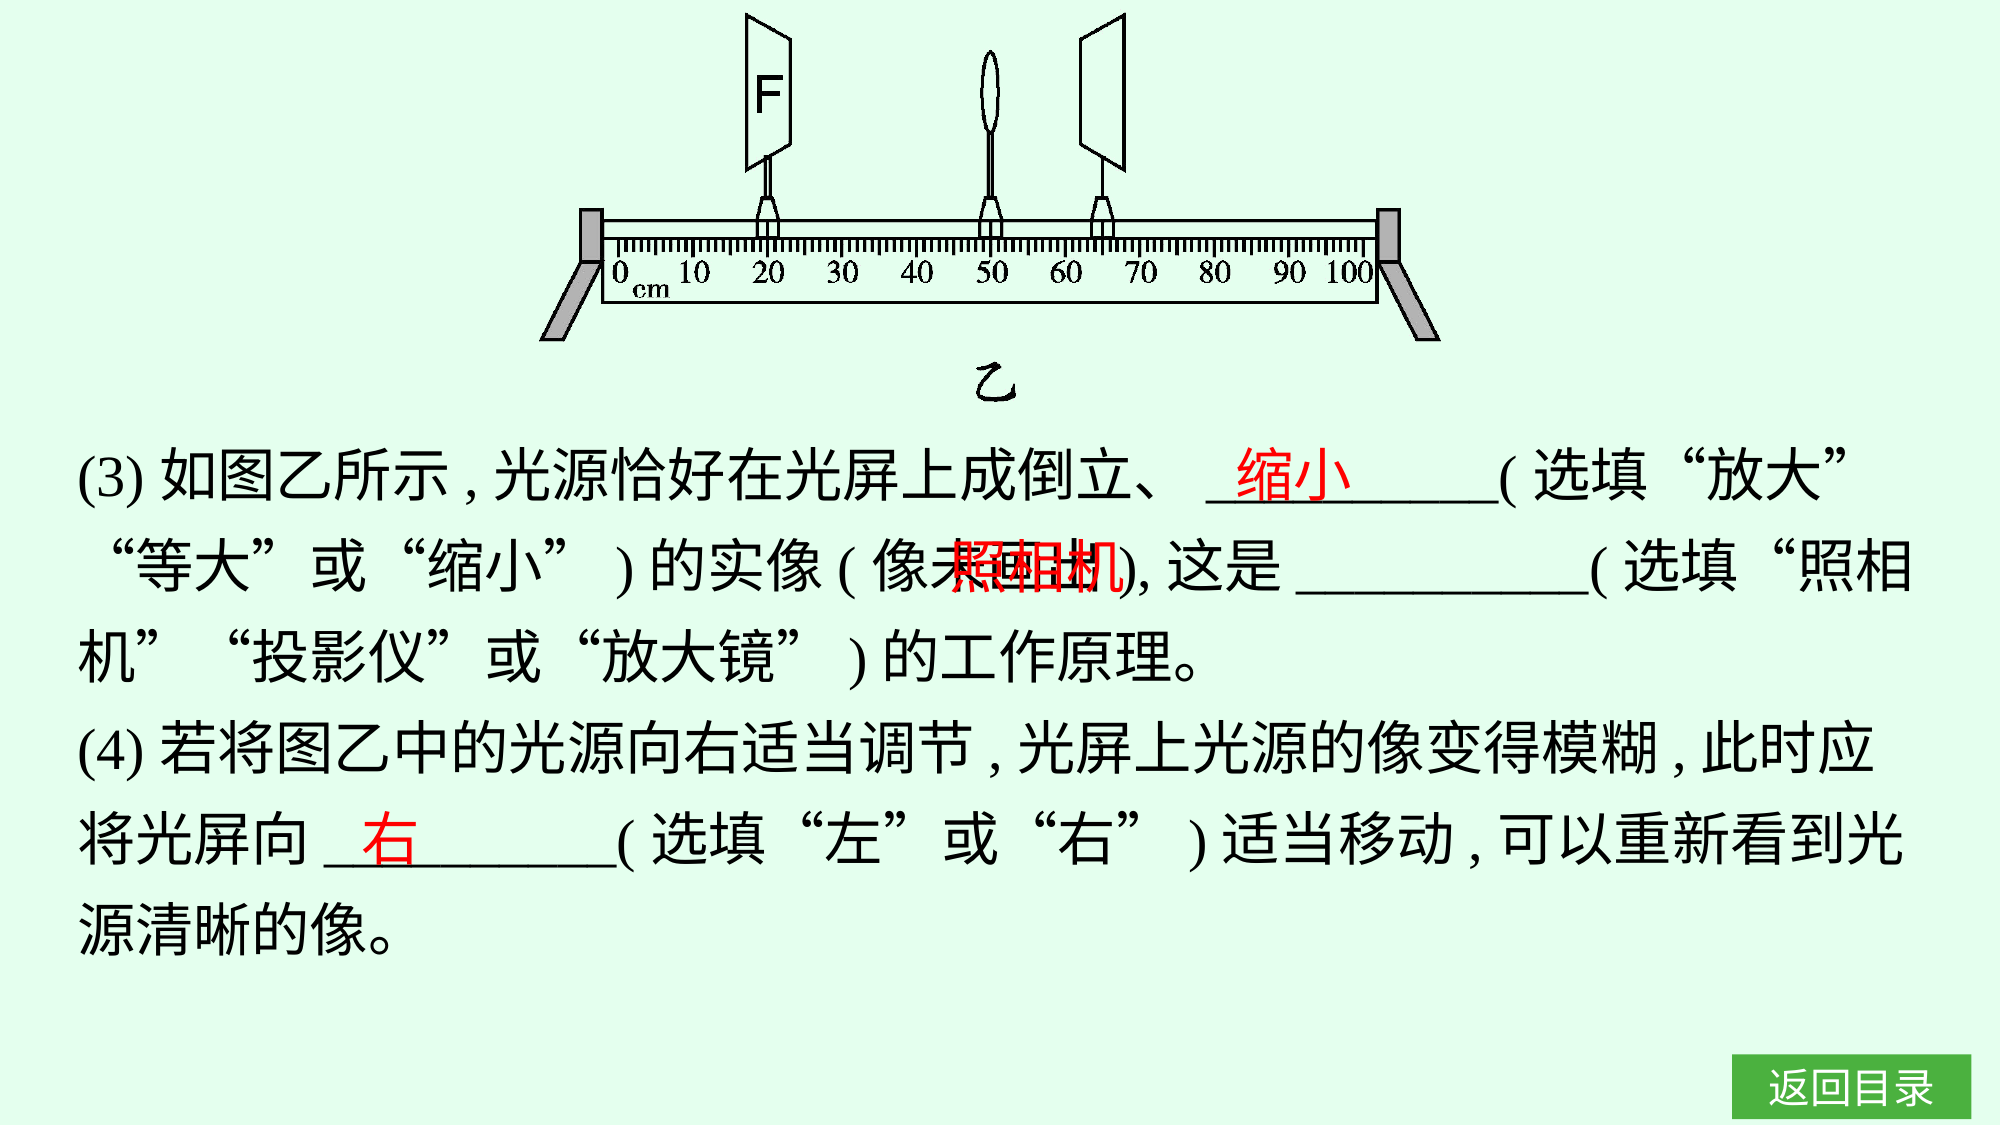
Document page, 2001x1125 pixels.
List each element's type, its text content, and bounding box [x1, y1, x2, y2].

text_box (3)如图乙所示,光源恰好在光屏上成倒立、__________(选填“放大”“等大”或“缩小”)的实像(像未画出),这是__________(选填“照相机”“投影仪”或“放大镜”)的工作原理。 (4)若将图乙中的光源向右适当调节,光屏上光源的像变得模糊,此时应将光屏向__________(选填“左”或“右”)适当移动,可以重新看到光源清晰的像。 [62, 410, 1938, 971]
text_box 缩小 [1221, 410, 1381, 516]
text_box 照相机 [934, 501, 1153, 608]
text_box 右 [346, 773, 435, 880]
picture [517, 8, 1446, 410]
